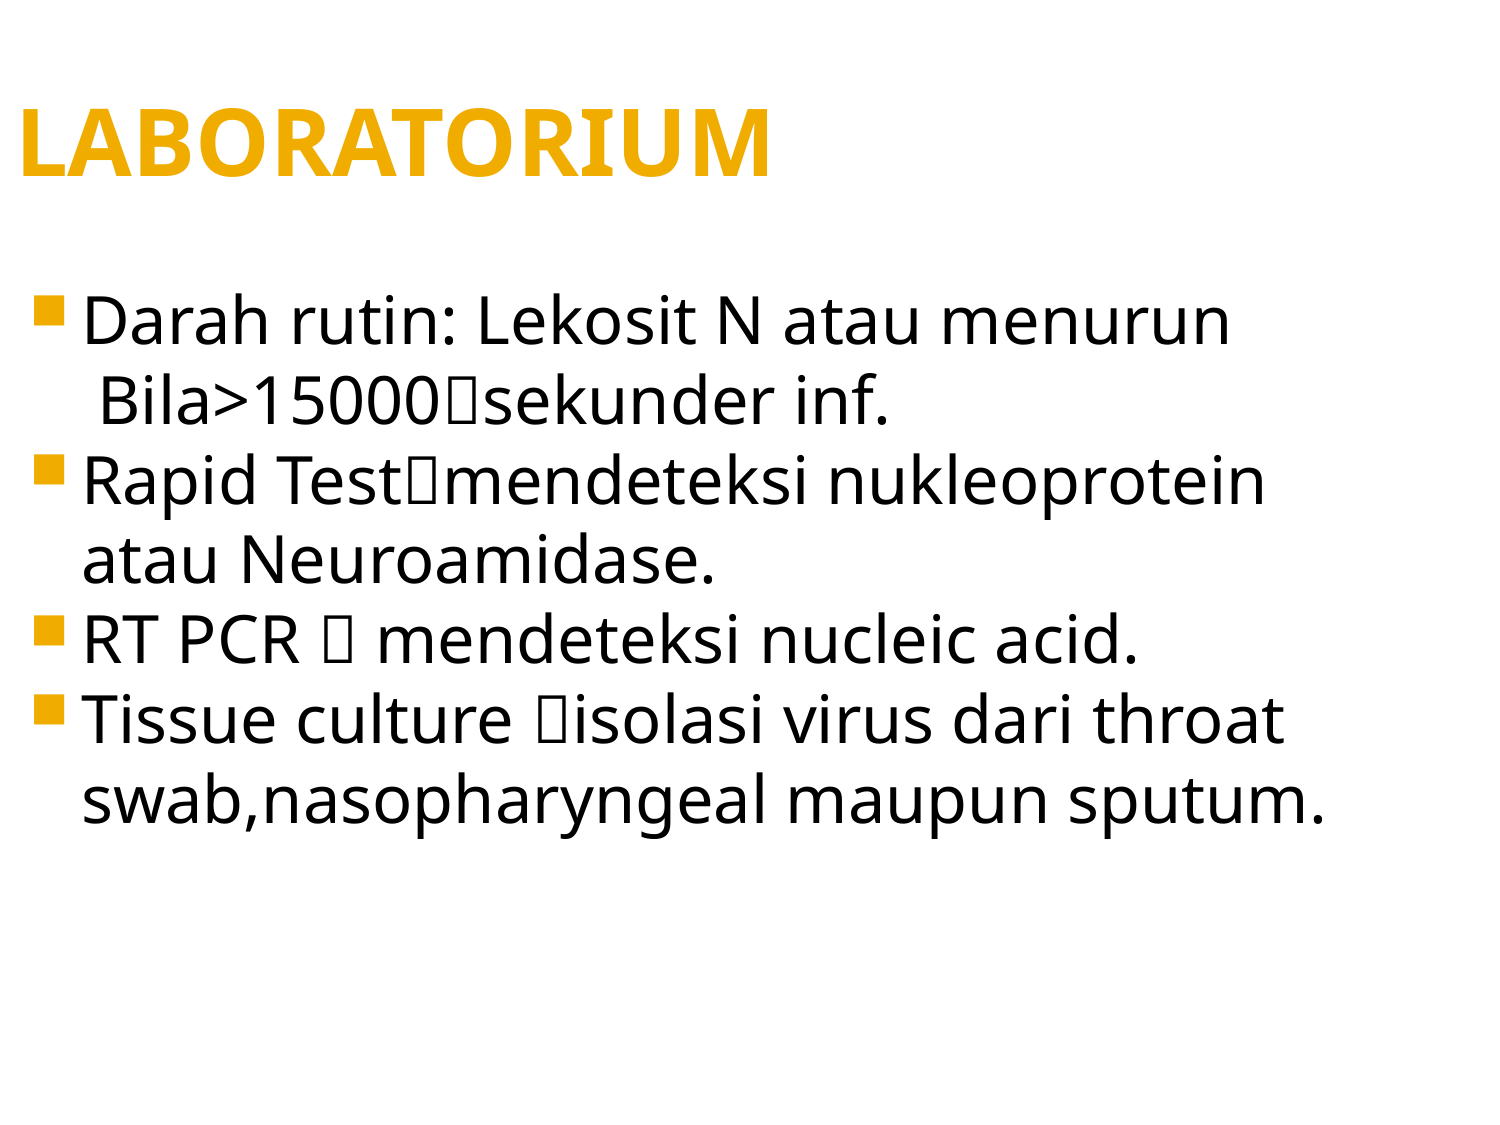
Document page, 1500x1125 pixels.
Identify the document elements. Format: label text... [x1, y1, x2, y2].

title LABORATORIUM [0, 45, 1350, 233]
list Darah rutin: Lekosit N atau menurun Bila>15000sekunder inf. Rapid Testmendeteksi nukleoprotein atau Neuroamidase. RT PCR  mendeteksi nucleic acid. Tissue culture isolasi virus dari throat swab,nasopharyngeal maupun sputum. [0, 262, 1350, 1005]
